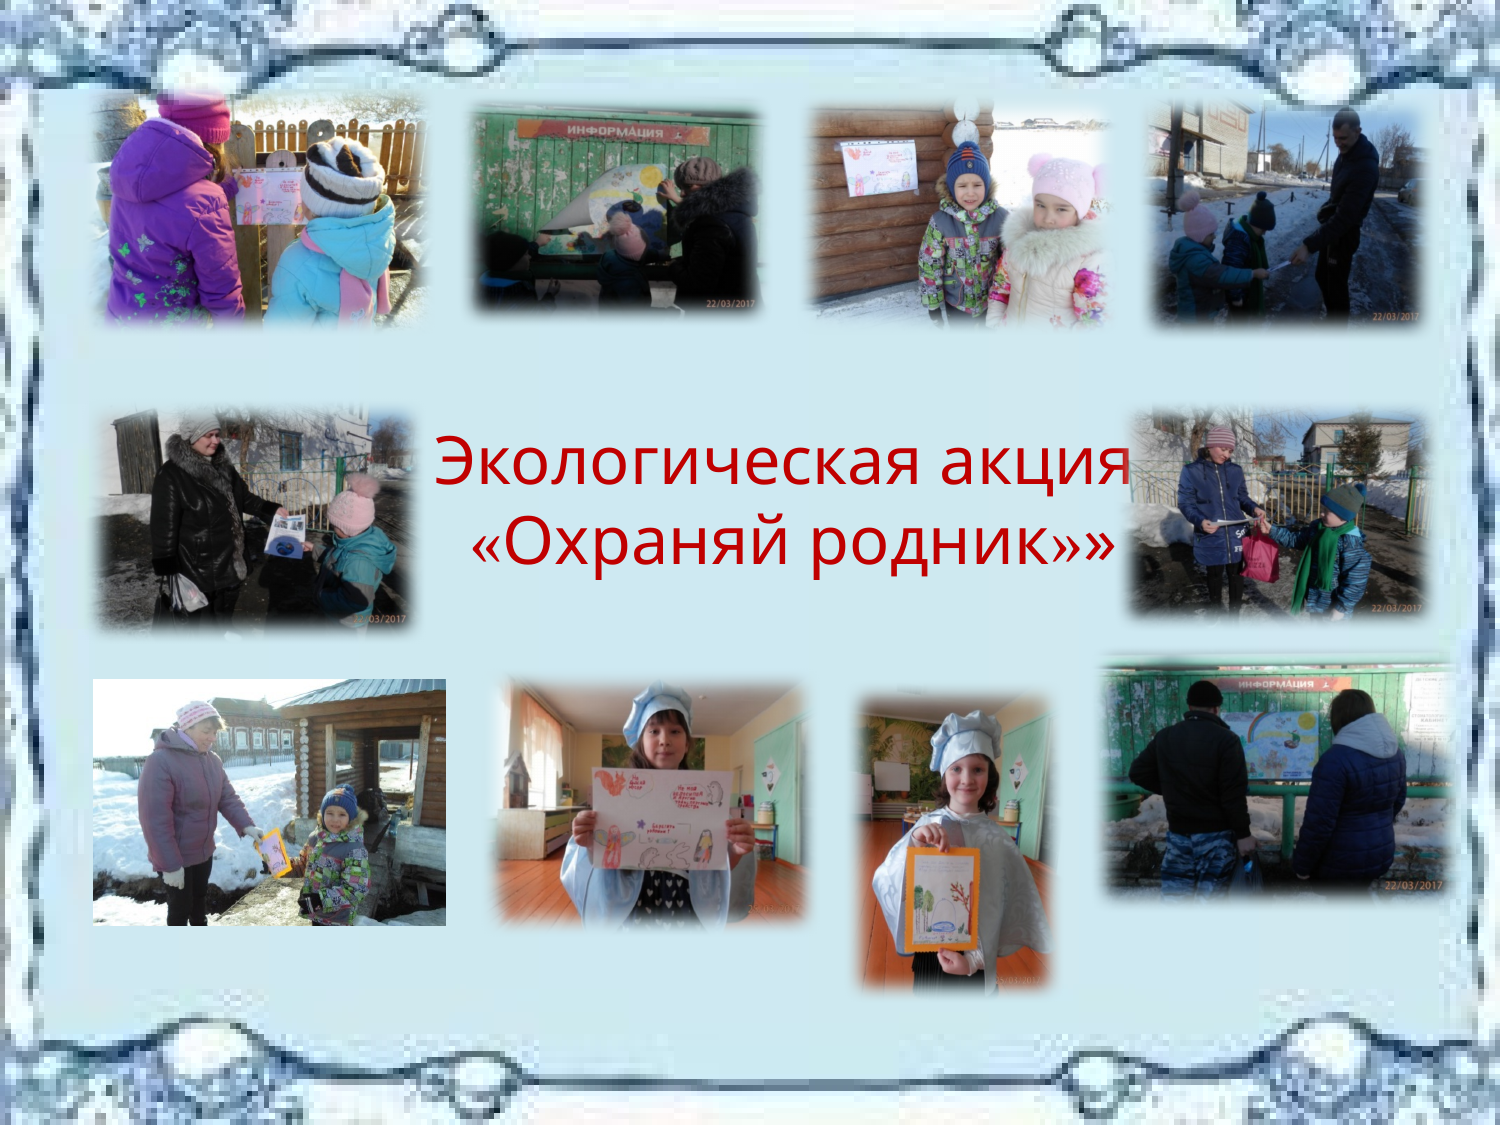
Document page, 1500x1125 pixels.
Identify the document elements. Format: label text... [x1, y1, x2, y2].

text_box Экологическая акция «Охраняй родник»» [432, 410, 1107, 585]
picture [0, 0, 1500, 1125]
